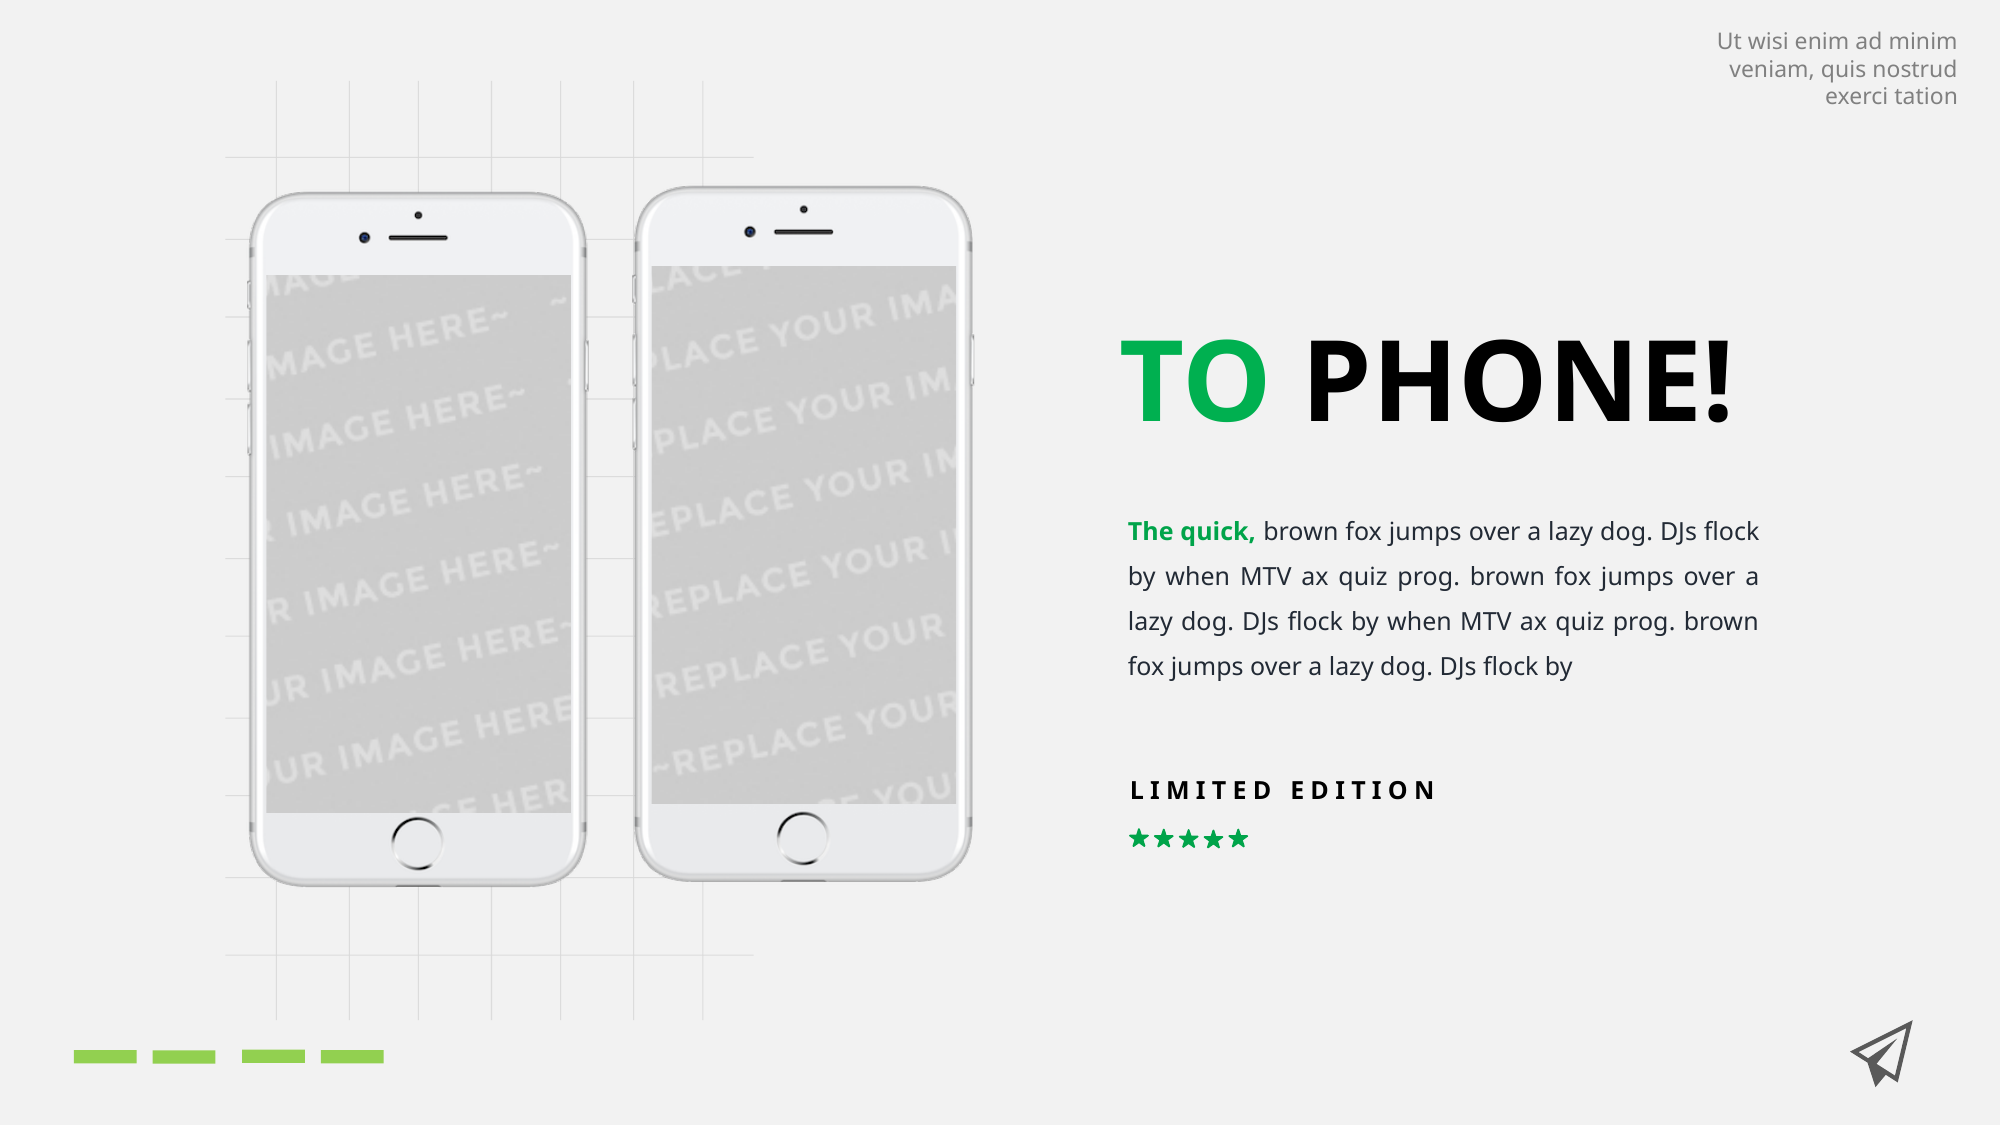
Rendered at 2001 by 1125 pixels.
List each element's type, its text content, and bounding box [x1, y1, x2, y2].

text_box [73, 1049, 138, 1064]
text_box LIMITED EDITION [1115, 767, 1460, 812]
text_box [1850, 1020, 1913, 1088]
text_box [152, 1049, 216, 1065]
picture [0, 117, 1225, 962]
text_box Ut wisi enim ad minim veniam, quis nostrud exerci tation [1664, 19, 1973, 117]
text_box [320, 1049, 385, 1064]
text_box The quick, brown fox jumps over a lazy dog. DJs flock by when MTV ax quiz prog. brown fox jumps over a lazy dog. DJs flock by when MTV ax quiz prog. brown fox jumps over a lazy dog. DJs flock by [1113, 493, 1775, 688]
text_box [241, 1049, 306, 1064]
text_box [1129, 828, 1249, 849]
text_box TO PHONE! [1105, 301, 1887, 452]
